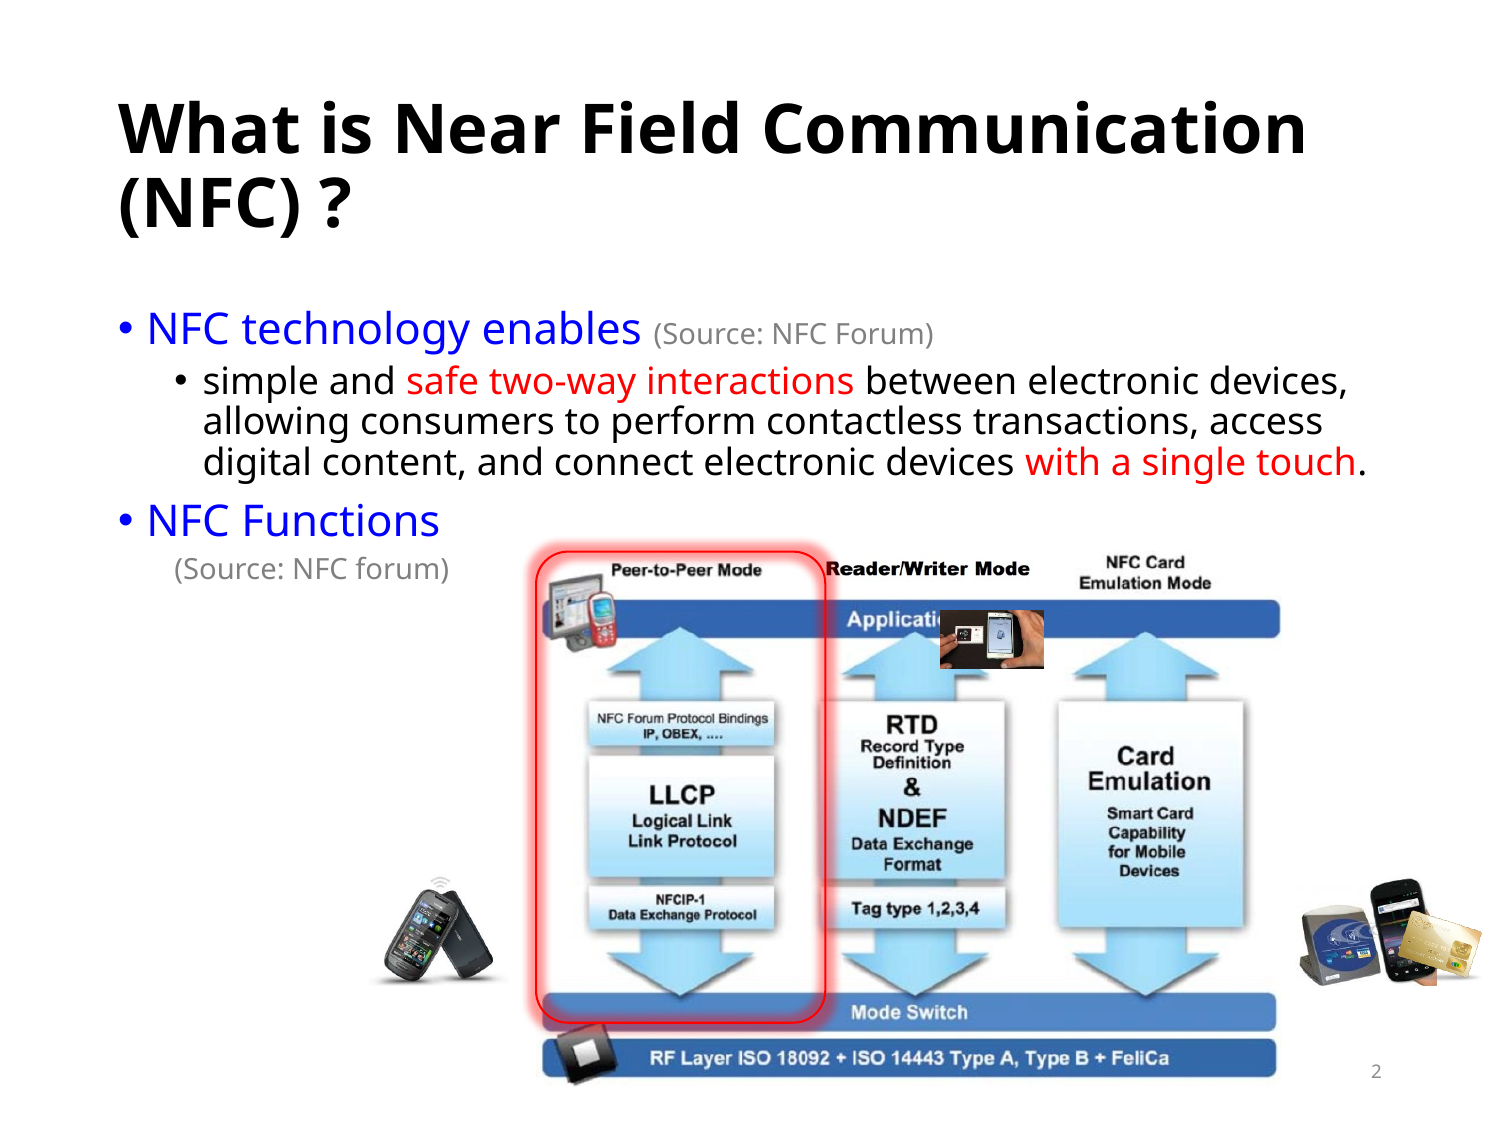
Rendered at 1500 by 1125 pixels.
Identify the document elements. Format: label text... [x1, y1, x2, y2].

title What is Near Field Communication (NFC) ? [103, 59, 1397, 278]
picture [364, 874, 513, 986]
list NFC technology enables (Source: NFC Forum) simple and safe two-way interactions between electronic devices, allowing consumers to perform contactless transactions, access digital content, and connect electronic devices with a single touch. NFC Functions (Source: NFC forum) [103, 299, 1397, 1014]
picture [1295, 868, 1482, 986]
picture [536, 551, 1282, 1087]
slide_number 2 [1059, 1042, 1397, 1103]
